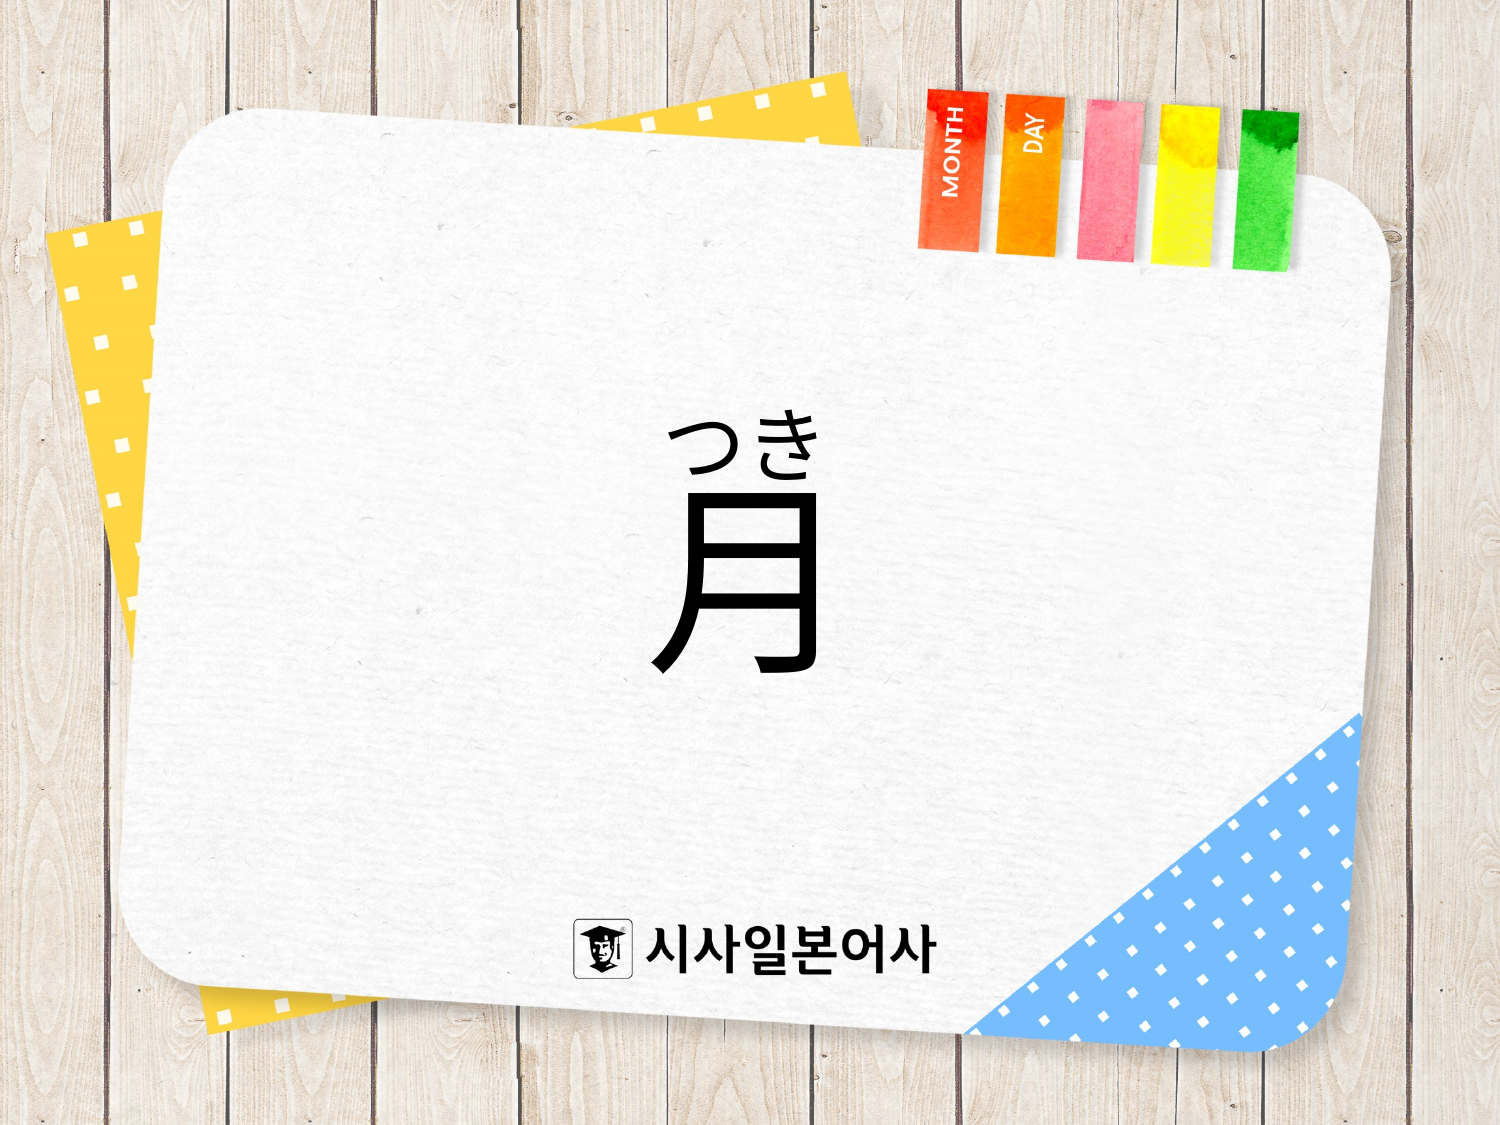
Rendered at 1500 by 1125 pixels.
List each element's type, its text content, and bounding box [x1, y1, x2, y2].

text_box つき [648, 385, 845, 501]
picture [0, 0, 1500, 1125]
title 月 [75, 338, 1425, 811]
